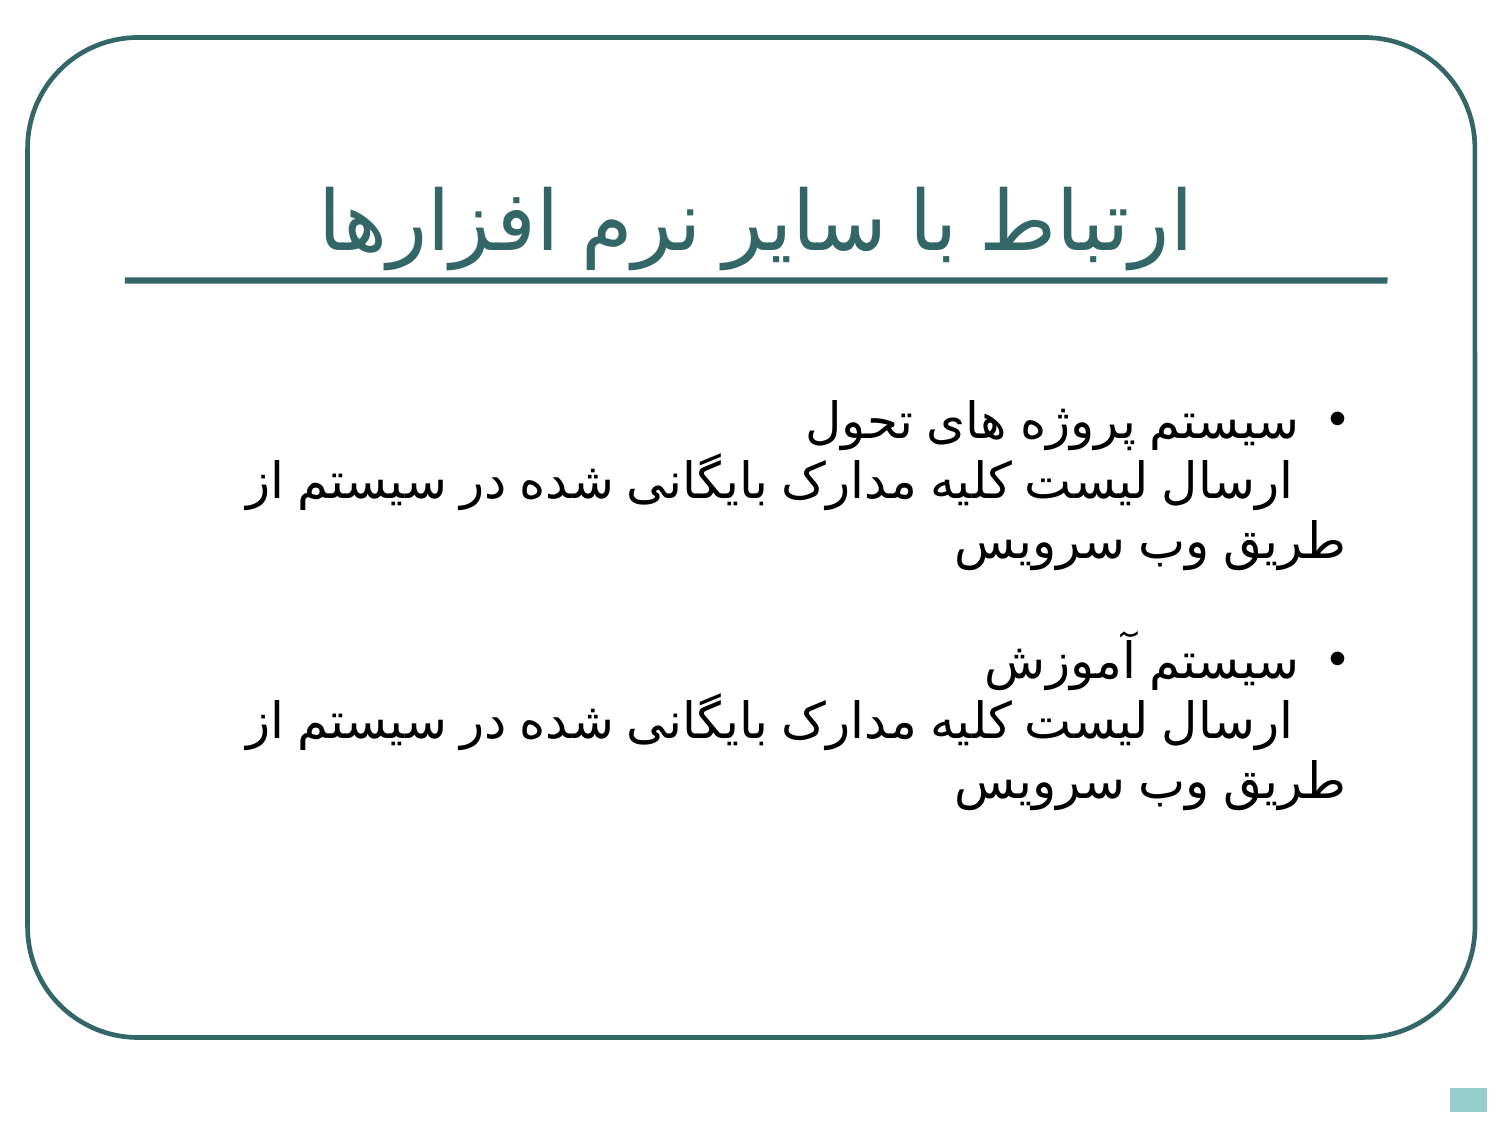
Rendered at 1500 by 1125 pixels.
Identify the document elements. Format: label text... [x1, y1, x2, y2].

title ارتباط با سایر نرم افزارها [125, 87, 1388, 275]
text_box [1449, 1087, 1488, 1113]
text_box سیستم پروژه های تحول ارسال لیست کلیه مدارک بایگانی شده در سیستم از طریق وب سرویس سیستم آموزش ارسال لیست کلیه مدارک بایگانی شده در سیستم از طریق وب سرویس [125, 335, 1362, 936]
